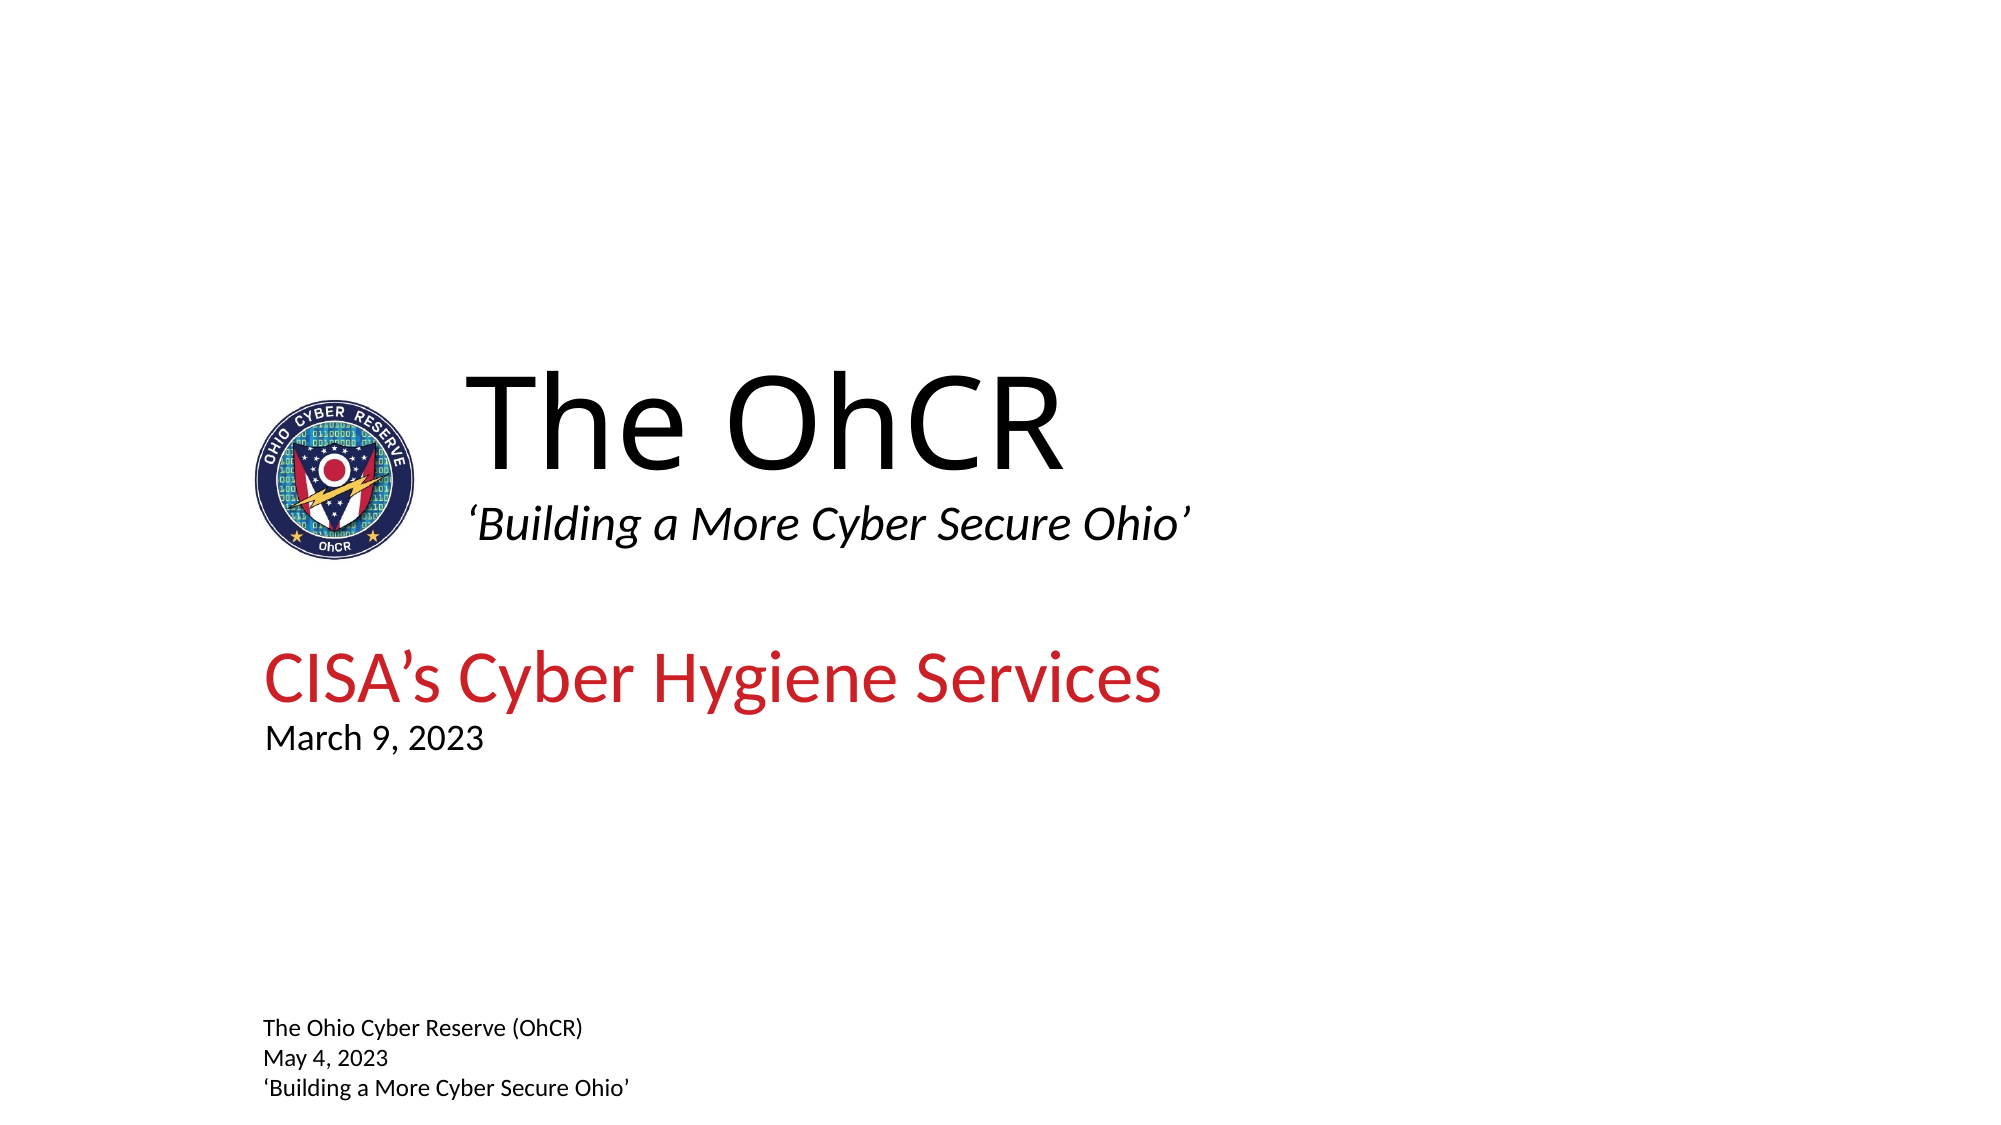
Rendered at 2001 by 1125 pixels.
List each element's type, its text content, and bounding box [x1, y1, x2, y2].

text_box The Ohio Cyber Reserve (OhCR) May 4, 2023 ‘Building a More Cyber Secure Ohio’ [248, 1004, 648, 1109]
title The OhCR ‘Building a More Cyber Secure Ohio’ [450, 202, 1750, 630]
subtitle CISA’s Cyber Hygiene Services March 9, 2023 [249, 630, 1834, 907]
picture [249, 396, 420, 563]
